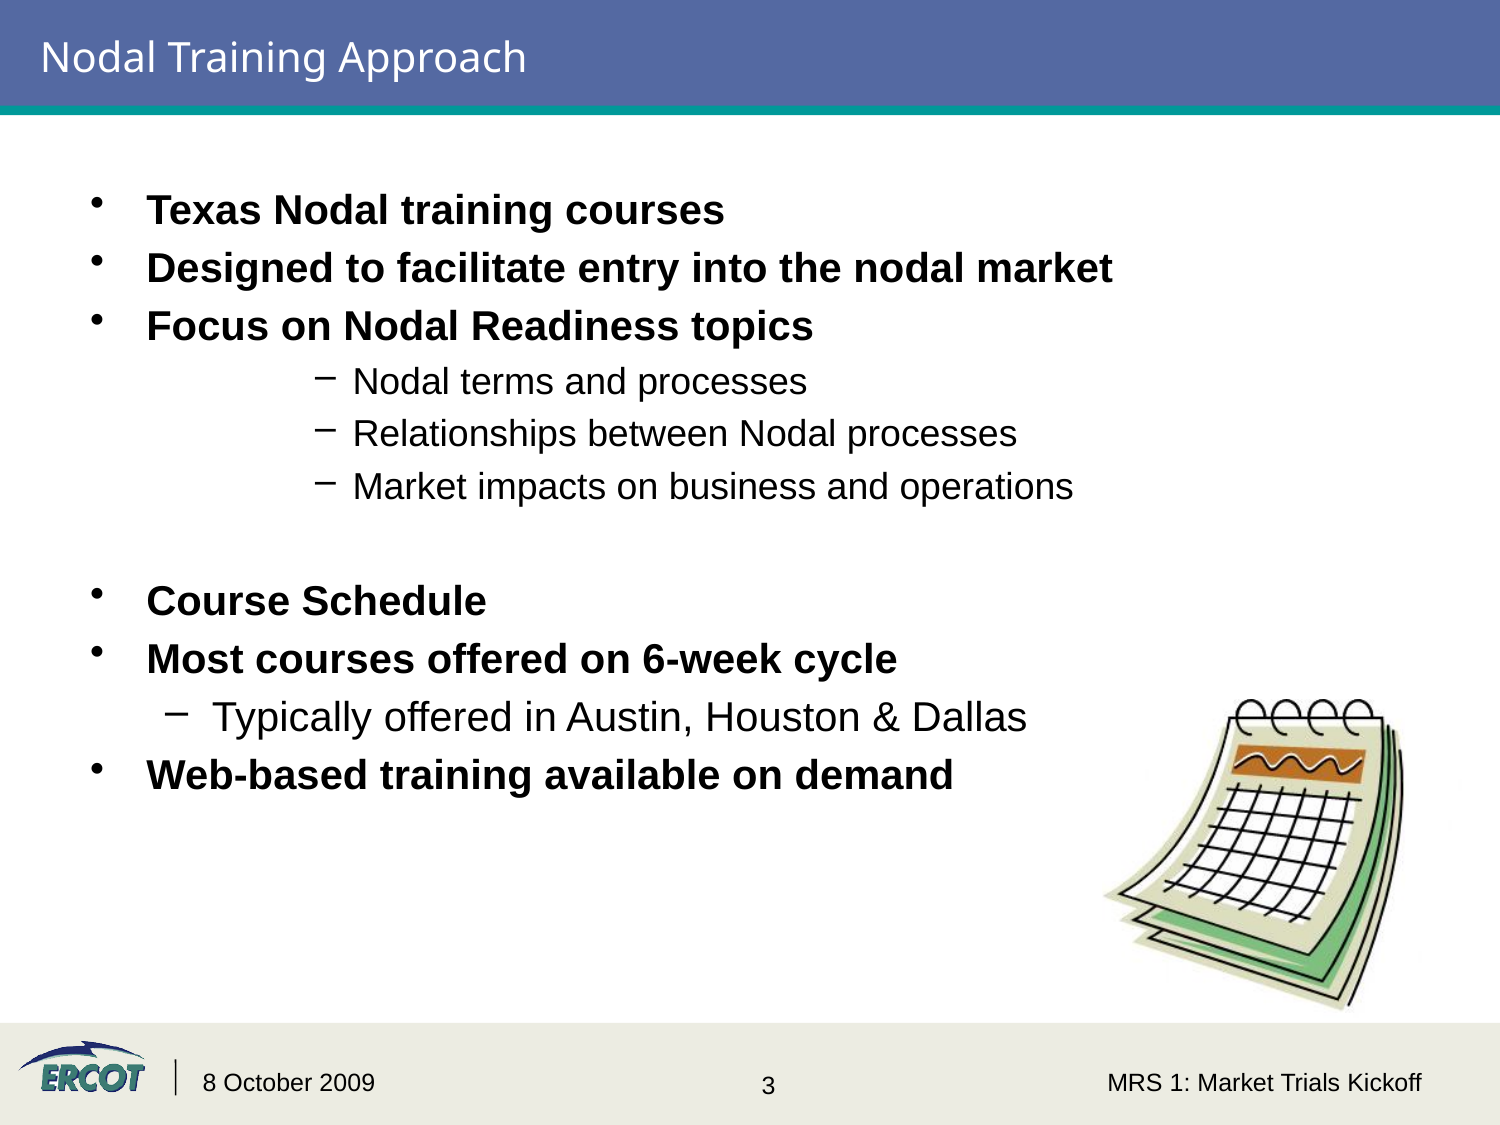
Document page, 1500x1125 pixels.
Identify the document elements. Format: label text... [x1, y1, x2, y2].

footer MRS 1: Market Trials Kickoff [1024, 1059, 1438, 1125]
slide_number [187, 1059, 538, 1125]
title Nodal Training Approach [24, 0, 1451, 113]
list Texas Nodal training courses Designed to facilitate entry into the nodal market Focus on Nodal Readiness topics Nodal terms and processes Relationships between Nodal processes Market impacts on business and operations Course Schedule Most courses offered on 6-week cycle Typically offered in Austin, Houston & Dallas Web-based training available on demand [74, 174, 1426, 951]
picture [10, 1031, 151, 1111]
picture [1101, 699, 1469, 1018]
